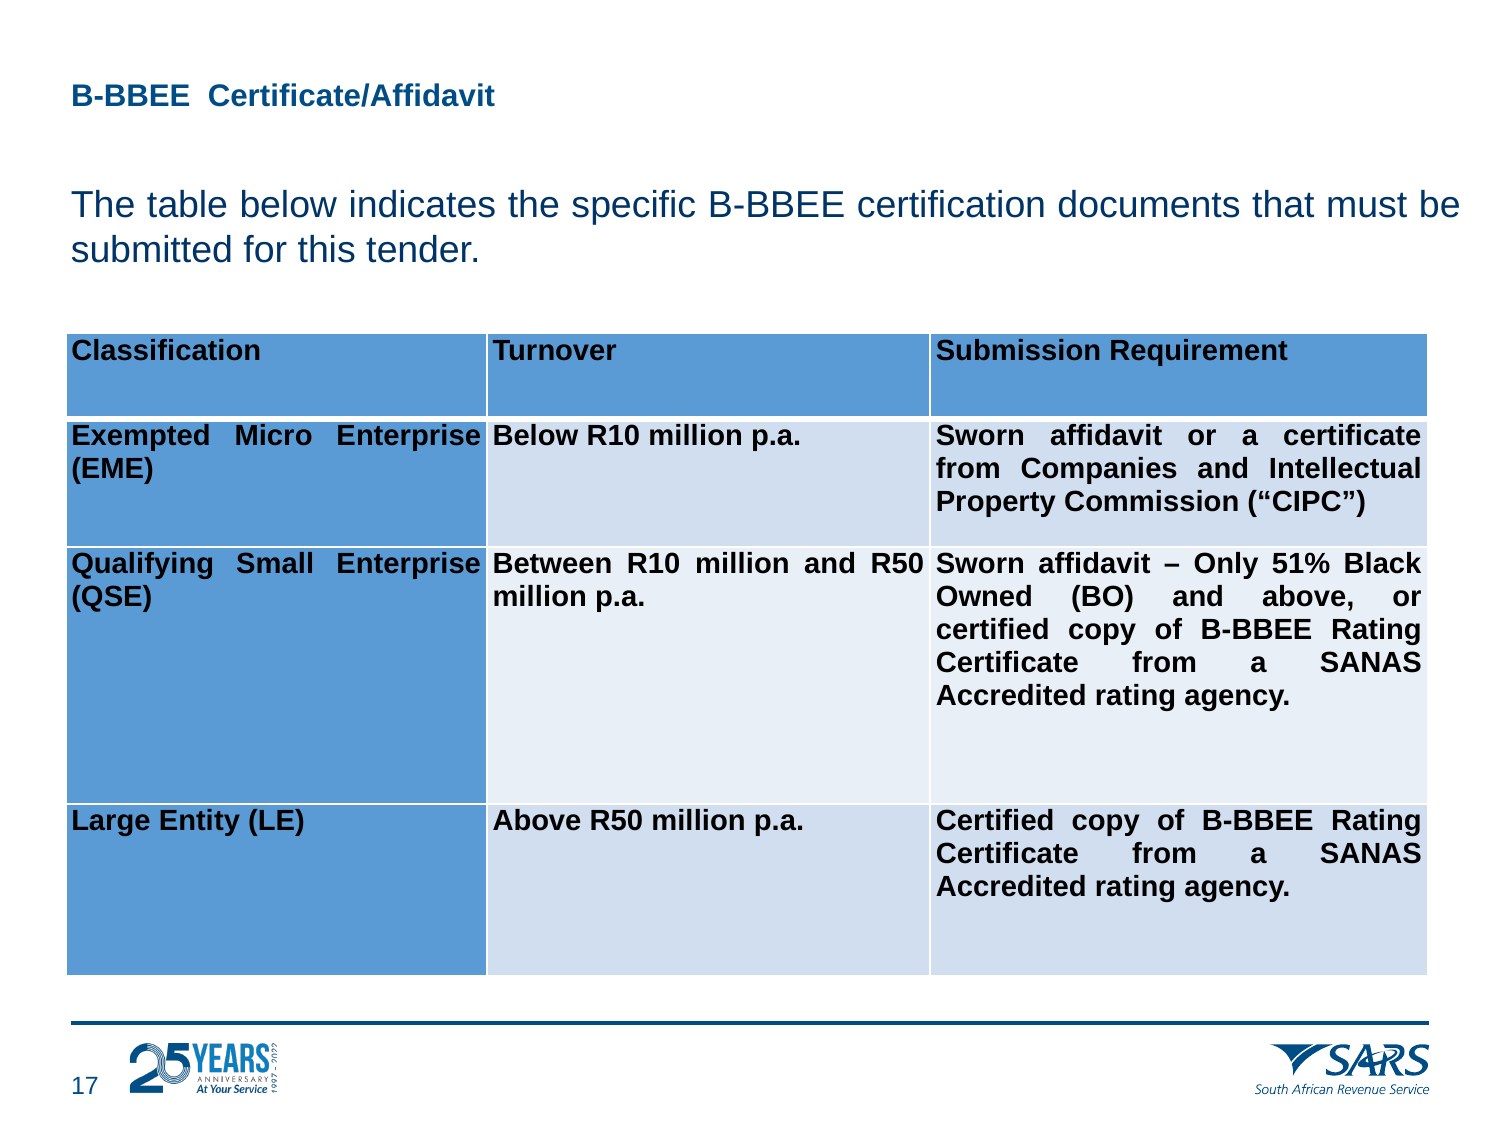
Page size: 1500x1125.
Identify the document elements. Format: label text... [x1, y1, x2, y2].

table_cell Qualifying Small Enterprise (QSE) [67, 548, 486, 803]
table_cell Exempted Micro Enterprise (EME) [67, 422, 486, 546]
table_cell Certified copy of B-BBEE Rating Certificate from a SANAS Accredited rating agency. [931, 805, 1427, 975]
table_cell Sworn affidavit – Only 51% Black Owned (BO) and above, or certified copy of B-BBEE Rating Certificate from a SANAS Accredited rating agency. [931, 548, 1427, 803]
table_cell Between R10 million and R50 million p.a. [488, 548, 929, 803]
table_cell Sworn affidavit or a certificate from Companies and Intellectual Property Commission (“CIPC”) [931, 422, 1427, 546]
table_cell Below R10 million p.a. [488, 422, 929, 546]
slide_number 16 [56, 1054, 394, 1115]
table_cell Large Entity (LE) [67, 805, 486, 975]
text_box The table below indicates the specific B-BBEE certification documents that must be submitted for this tender. [56, 172, 1476, 960]
table_header Turnover [488, 334, 929, 416]
title B-BBEE Certificate/Affidavit [56, 72, 1350, 160]
table_header Classification [67, 334, 486, 416]
table_header Submission Requirement [931, 334, 1427, 416]
table_cell Above R50 million p.a. [488, 805, 929, 975]
